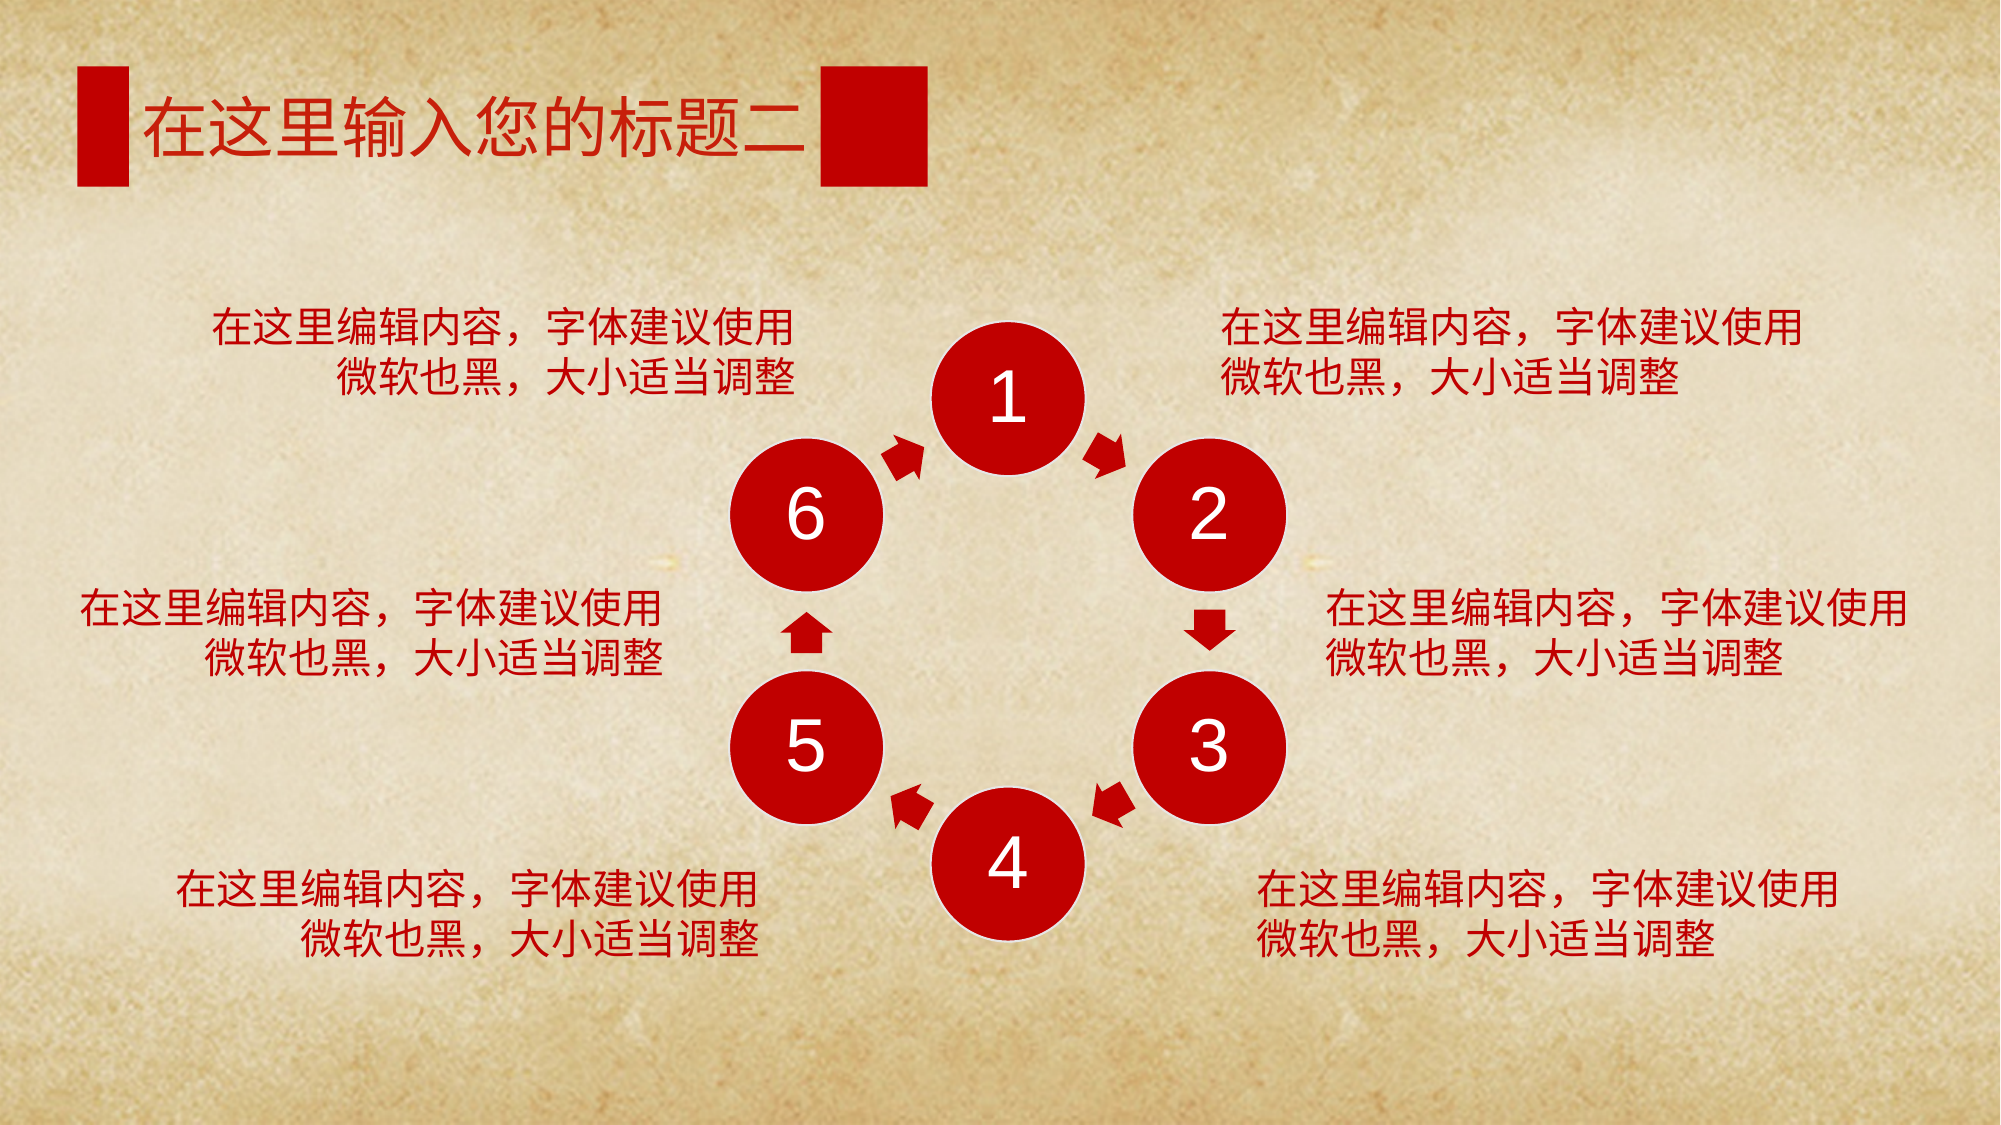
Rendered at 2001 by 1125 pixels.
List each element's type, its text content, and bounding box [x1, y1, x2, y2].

text_box 3 [1131, 669, 1289, 827]
text_box 在这里编辑内容，字体建议使用微软也黑，大小适当调整 [159, 855, 775, 971]
text_box 6 [728, 436, 886, 594]
picture [0, 0, 2001, 1125]
text_box [890, 783, 935, 831]
text_box 2 [1131, 436, 1289, 594]
text_box 在这里编辑内容，字体建议使用微软也黑，大小适当调整 [1241, 855, 1857, 971]
text_box [880, 434, 925, 482]
text_box [1082, 432, 1126, 479]
text_box [1092, 781, 1136, 828]
text_box 在这里编辑内容，字体建议使用微软也黑，大小适当调整 [1310, 574, 1926, 690]
text_box 在这里编辑内容，字体建议使用微软也黑，大小适当调整 [64, 574, 680, 690]
text_box 4 [929, 785, 1087, 943]
text_box [1183, 609, 1236, 651]
text_box 在这里编辑内容，字体建议使用微软也黑，大小适当调整 [1205, 293, 1821, 409]
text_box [77, 66, 928, 187]
text_box 1 [929, 320, 1087, 478]
text_box [780, 611, 833, 654]
text_box 5 [728, 669, 886, 827]
text_box 在这里编辑内容，字体建议使用微软也黑，大小适当调整 [195, 293, 811, 409]
